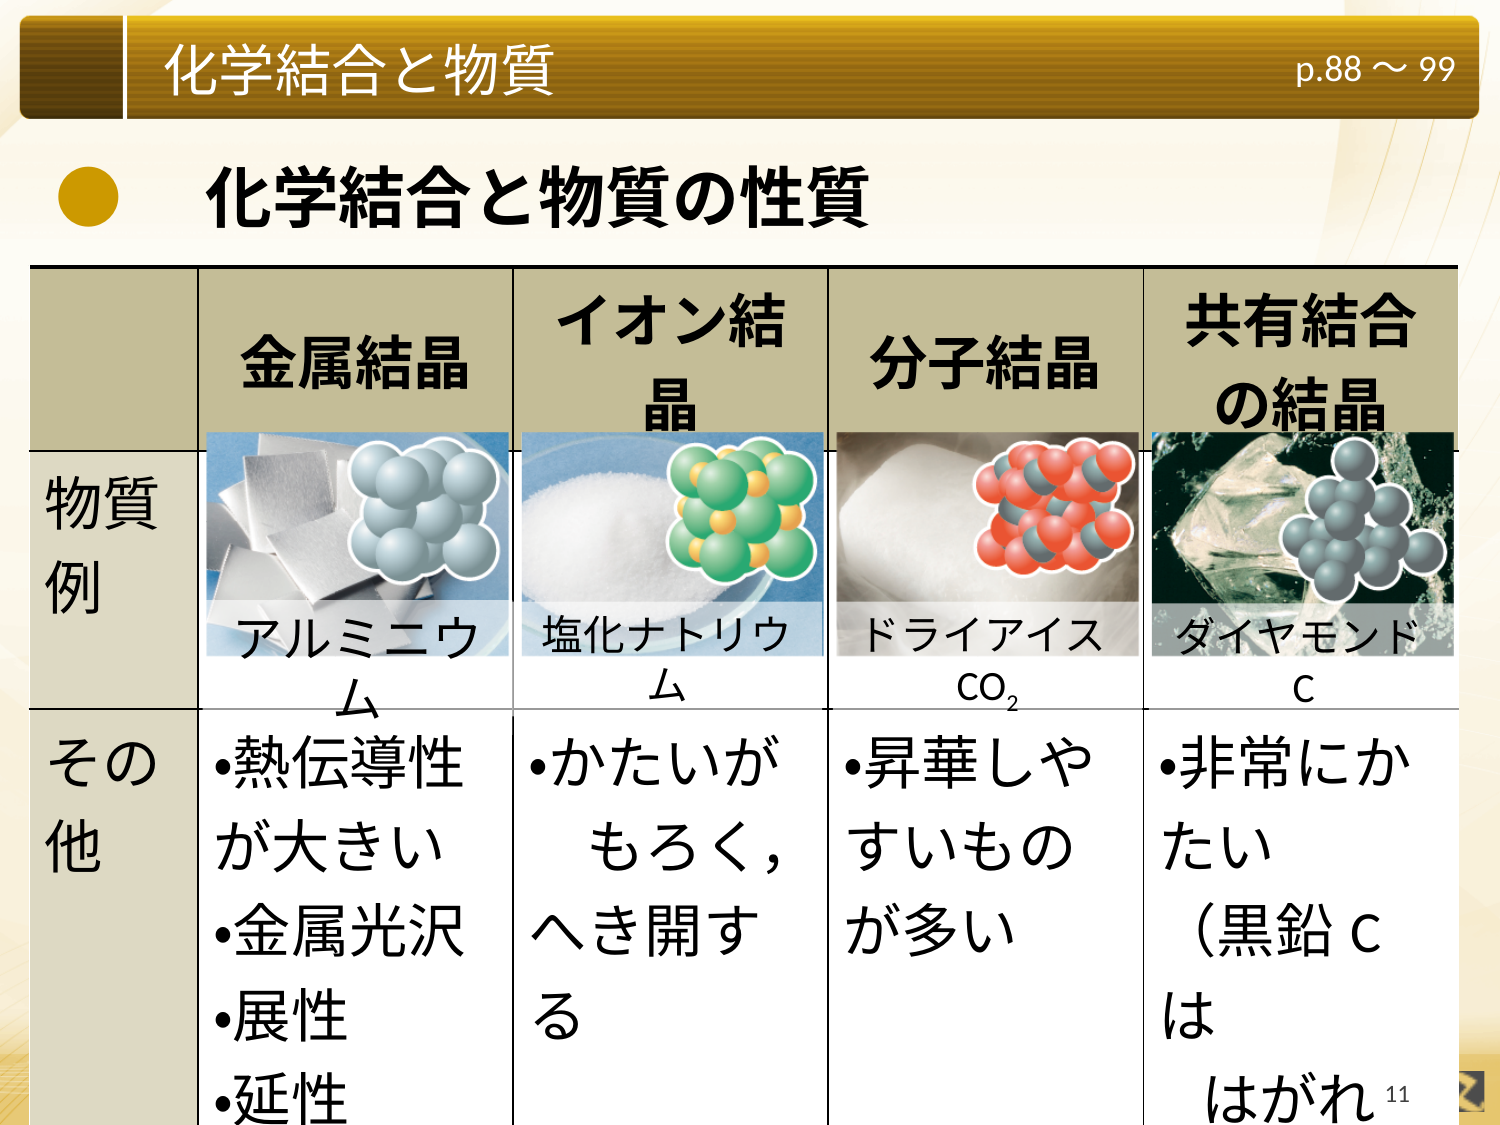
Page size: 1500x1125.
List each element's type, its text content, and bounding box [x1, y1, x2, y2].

table_header 分子結晶 [829, 269, 1143, 430]
text_box アルミニウム [202, 662, 513, 735]
table_cell ・熱伝導性が大きい ・金属光沢 ・展性 ・延性 [199, 710, 512, 1125]
slide_number 11 [1358, 1070, 1437, 1118]
text_box 塩化ナトリウム [512, 666, 823, 717]
table_cell ・かたいが もろく， へき開する [514, 710, 827, 1125]
table_cell 物質例 [30, 452, 197, 708]
table_cell [823, 666, 827, 708]
table_header [30, 269, 197, 450]
table_cell ・非常にかたい （黒鉛Cは はがれ やすい） [1144, 710, 1458, 1125]
text_box ドライアイスCO2 [832, 666, 1143, 724]
table_cell [1144, 666, 1148, 708]
picture [0, 0, 1500, 1125]
text_box ダイヤモンドC [1148, 603, 1459, 719]
table_header 共有結合の結晶 [1144, 269, 1458, 450]
picture [206, 432, 1454, 658]
table_header 金属結晶 [199, 269, 512, 450]
table_header イオン結晶 [514, 269, 827, 430]
table_cell その他 [30, 710, 197, 1125]
table_cell ・昇華しやすいものが多い [829, 710, 1143, 1125]
text_box ● 化学結合と物質の性質 [41, 148, 1294, 244]
